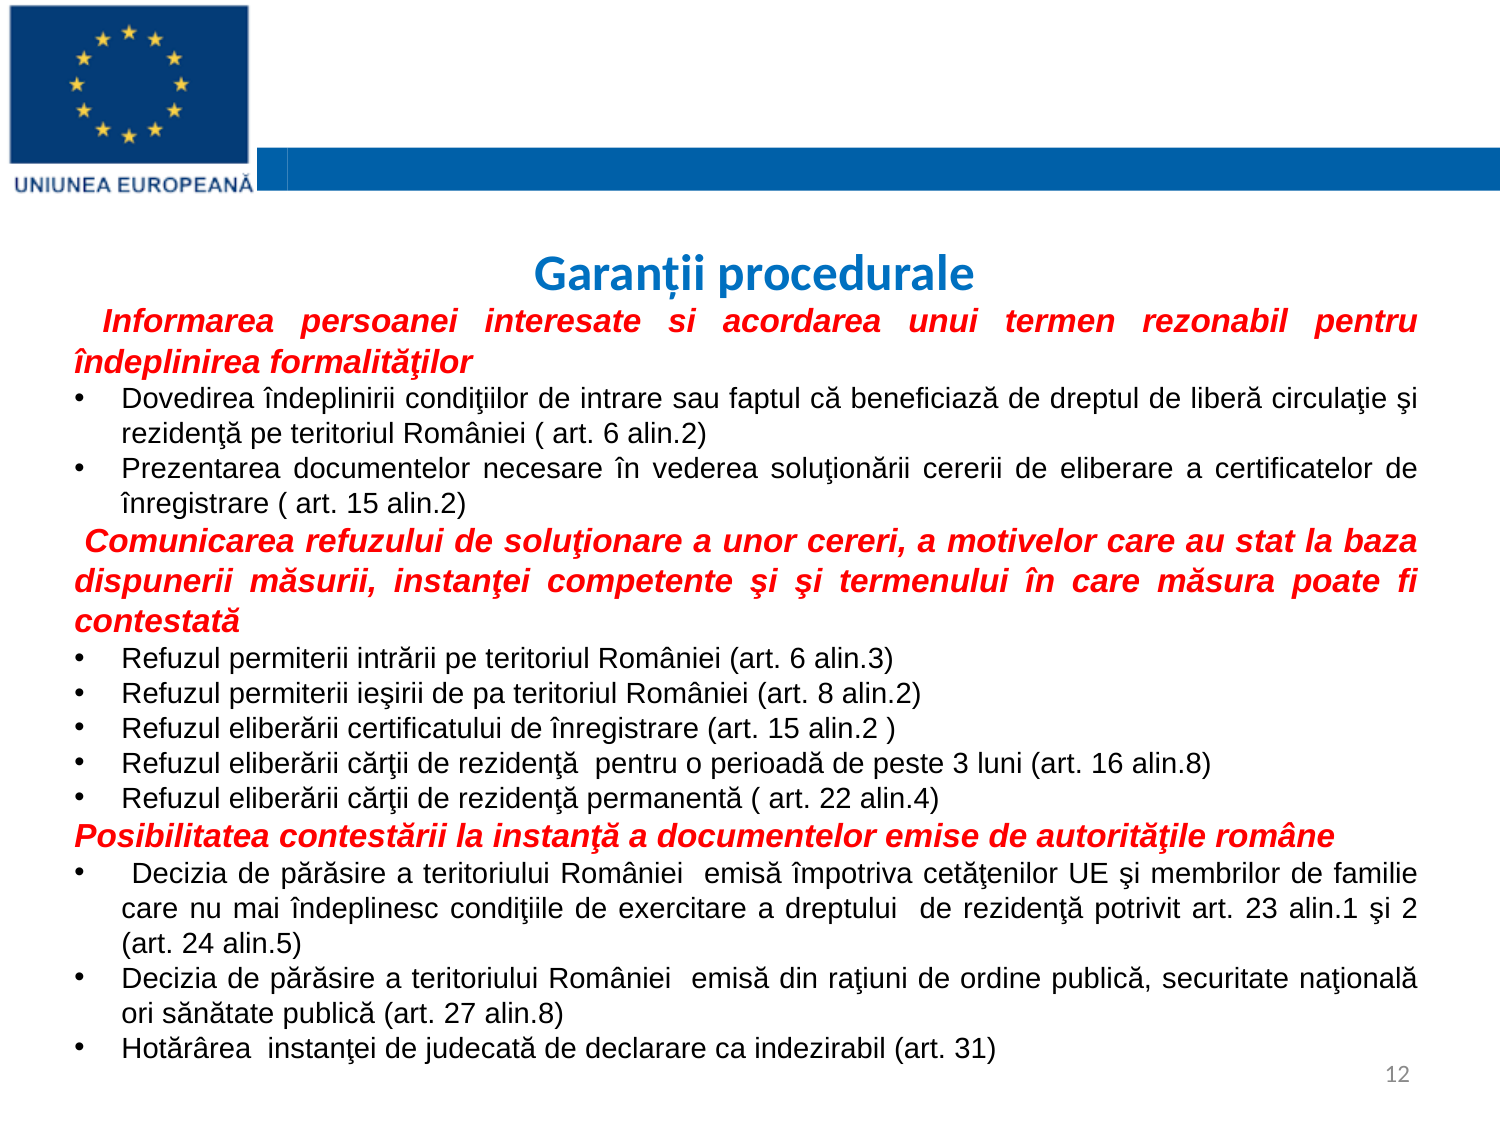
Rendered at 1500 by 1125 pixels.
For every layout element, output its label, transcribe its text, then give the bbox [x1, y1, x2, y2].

picture [2, 3, 257, 200]
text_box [262, 147, 1500, 192]
text_box Informarea persoanei interesate si acordarea unui termen rezonabil pentru îndeplinirea formalităţilor Dovedirea îndeplinirii condiţiilor de intrare sau faptul că beneficiază de dreptul de liberă circulaţie şi rezidenţă pe teritoriul României ( art. 6 alin.2) Prezentarea documentelor necesare în vederea soluţionării cererii de eliberare a certificatelor de înregistrare ( art. 15 alin.2) Comunicarea refuzului de soluţionare a unor cereri, a motivelor care au stat la baza dispunerii măsurii, instanţei competente şi şi termenului în care măsura poate fi contestată Refuzul permiterii intrării pe teritoriul României (art. 6 alin.3) Refuzul permiterii ieşirii de pa teritoriul României (art. 8 alin.2) Refuzul eliberării certificatului de înregistrare (art. 15 alin.2 ) Refuzul eliberării cărţii de rezidenţă pentru o perioadă de peste 3 luni (art. 16 alin.8) Refuzul eliberării cărţii de rezidenţă permanentă ( art. 22 alin.4) Posibilitatea contestării la instanţă a documentelor emise de autorităţile române Decizia de părăsire a teritoriului României emisă împotriva cetăţenilor UE şi membrilor de familie care nu mai îndeplinesc condiţiile de exercitare a dreptului de rezidenţă potrivit art. 23 alin.1 şi 2 (art. 24 alin.5) Decizia de părăsire a teritoriului României emisă din raţiuni de ordine publică, securitate naţională ori sănătate publică (art. 27 alin.8) Hotărârea instanţei de judecată de declarare ca indezirabil (art. 31) [59, 287, 1435, 1080]
text_box Garanţii procedurale [72, 212, 1423, 287]
slide_number 12 [1074, 1042, 1425, 1103]
